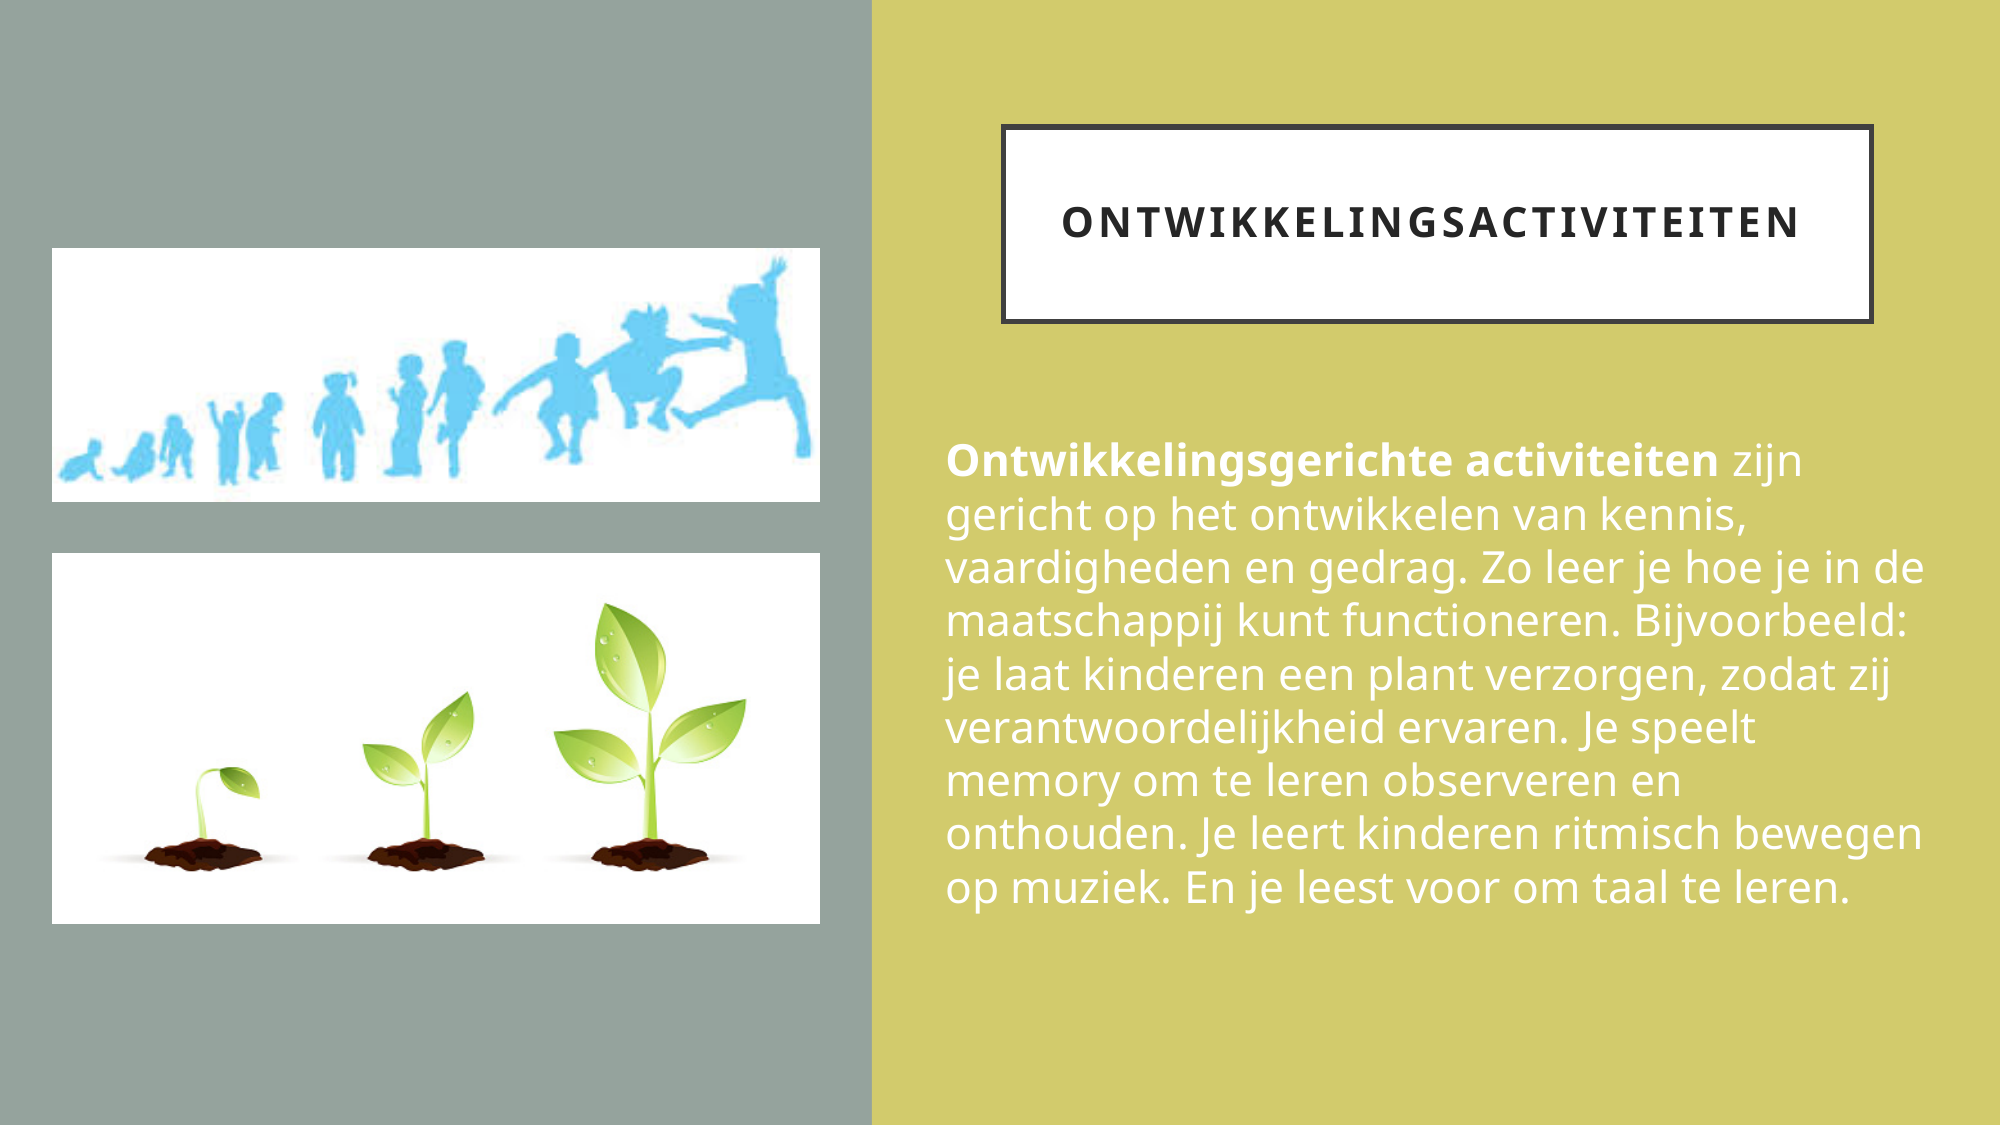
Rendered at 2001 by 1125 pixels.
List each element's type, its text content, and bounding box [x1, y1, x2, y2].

title Ontwikkelingsactiviteiten [1001, 124, 1874, 324]
text_box [871, 0, 2000, 1125]
list Ontwikkelingsgerichte activiteiten zijn gericht op het ontwikkelen van kennis, vaardigheden en gedrag. Zo leer je hoe je in de maatschappij kunt functioneren. Bijvoorbeeld: je laat kinderen een plant verzorgen, zodat zij verantwoordelijkheid ervaren. Je speelt memory om te leren observeren en onthouden. Je leert kinderen ritmisch bewegen op muziek. En je leest voor om taal te leren. [894, 424, 1948, 924]
picture [52, 553, 820, 924]
picture [52, 248, 820, 502]
